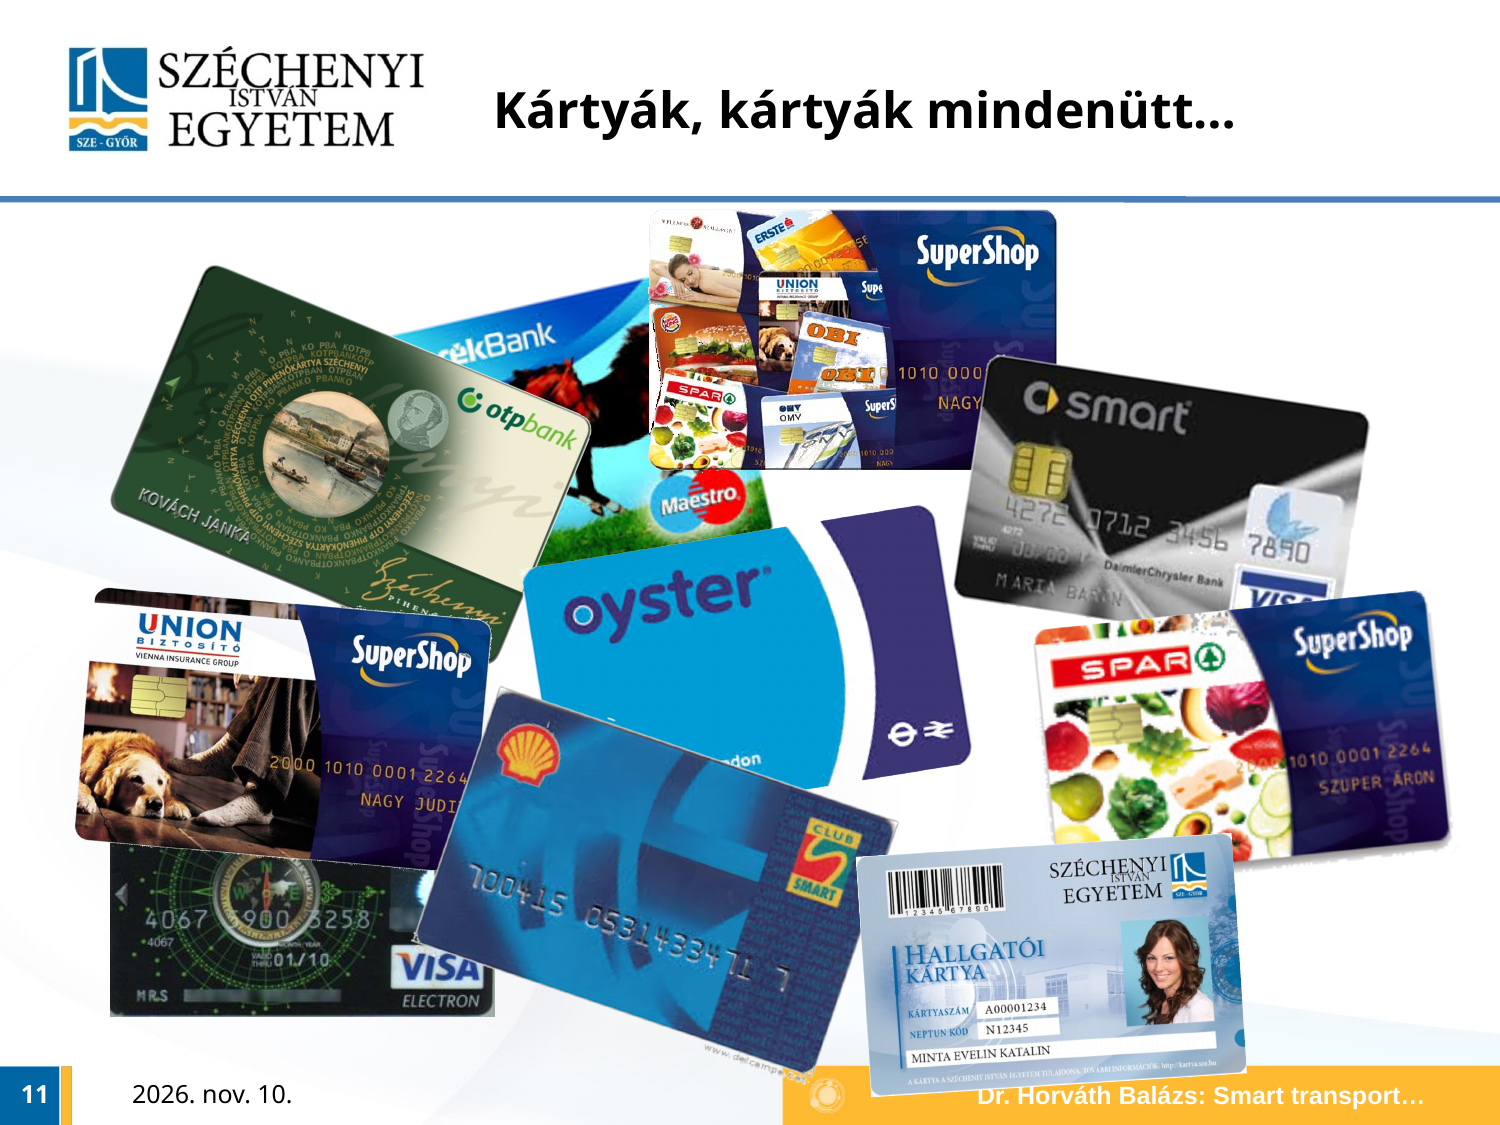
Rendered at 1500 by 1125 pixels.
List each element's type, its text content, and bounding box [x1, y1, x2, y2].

picture [0, 0, 1500, 1125]
title Kártyák, kártyák mindenütt… [478, 45, 1425, 173]
slide_number 2014. szeptember 10. [117, 1065, 550, 1125]
slide_number 11 [0, 1065, 71, 1125]
footer Dr. Horváth Balázs: Smart transport… [878, 1065, 1442, 1125]
